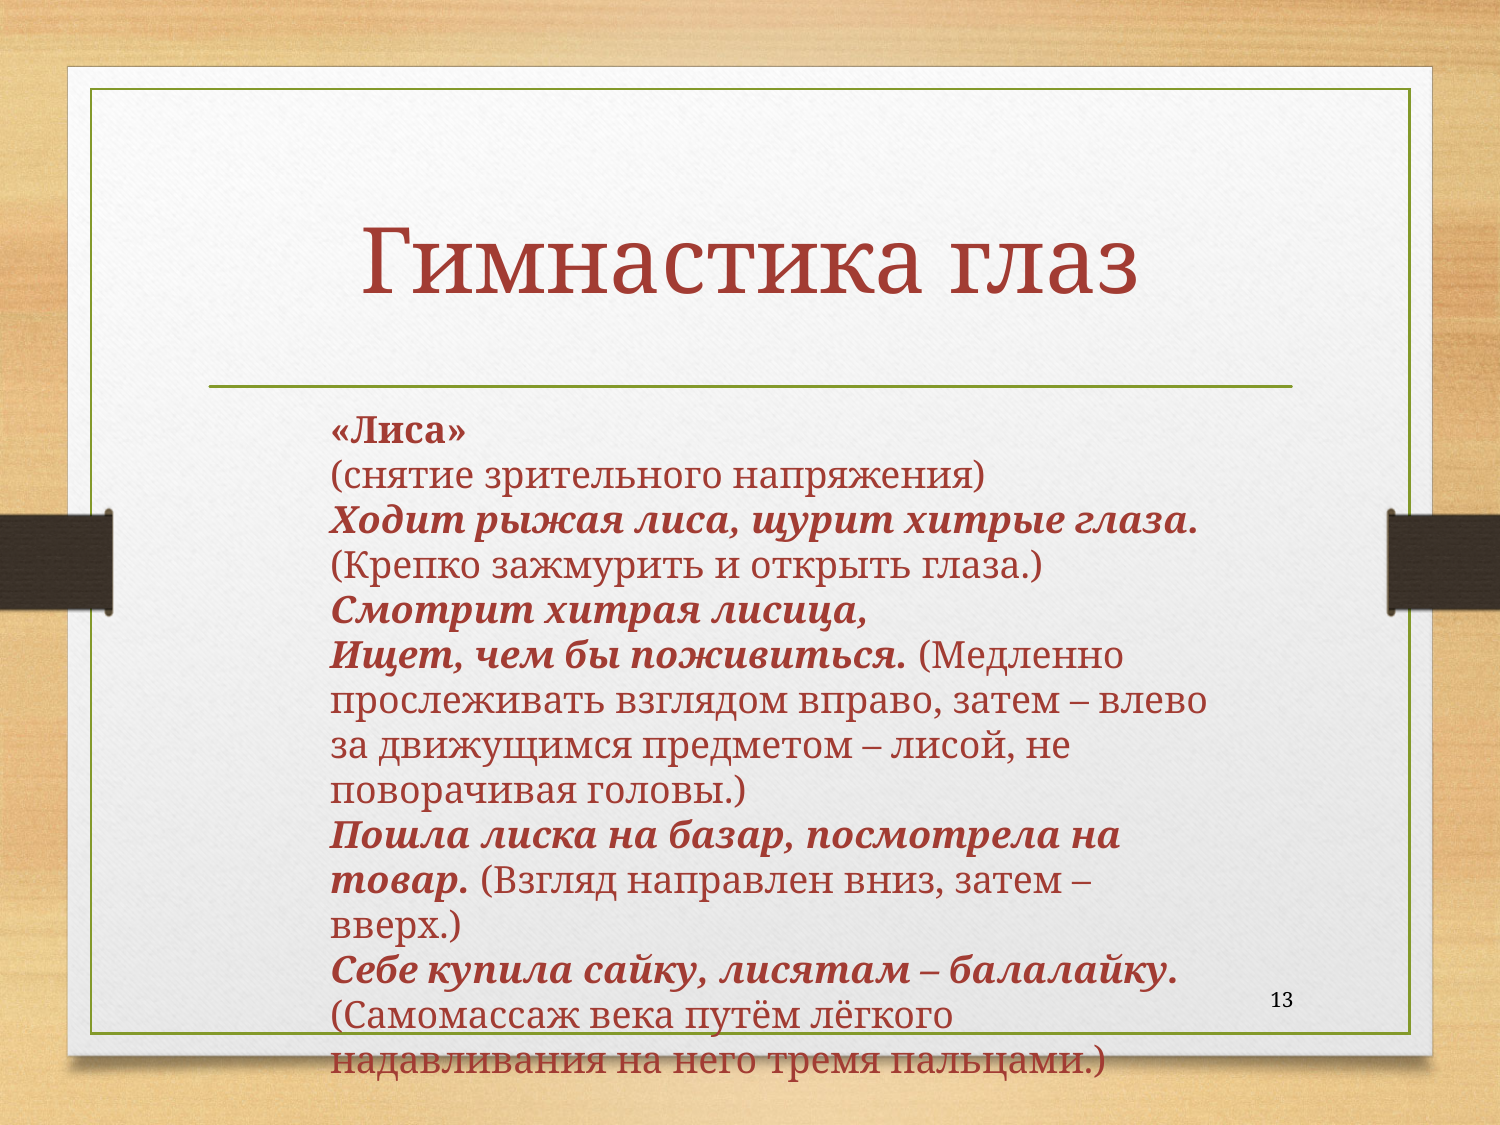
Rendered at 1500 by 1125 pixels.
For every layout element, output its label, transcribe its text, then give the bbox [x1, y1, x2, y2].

slide_number 13 [1243, 977, 1309, 1024]
picture [0, 0, 1500, 1125]
title Гимнастика глаз [193, 150, 1309, 365]
text_box «Лиса» (снятие зрительного напряжения) Ходит рыжая лиса, щурит хитрые глаза. (Крепко зажмурить и открыть глаза.) Смотрит хитрая лисица, Ищет, чем бы поживиться. (Медленно прослеживать взглядом вправо, затем – влево за движущимся предметом – лисой, не поворачивая головы.) Пошла лиска на базар, посмотрела на товар. (Взгляд направлен вниз, затем – вверх.) Себе купила сайку, лисятам – балалайку. (Самомассаж века путём лёгкого надавливания на него тремя пальцами.) [315, 399, 1239, 1089]
